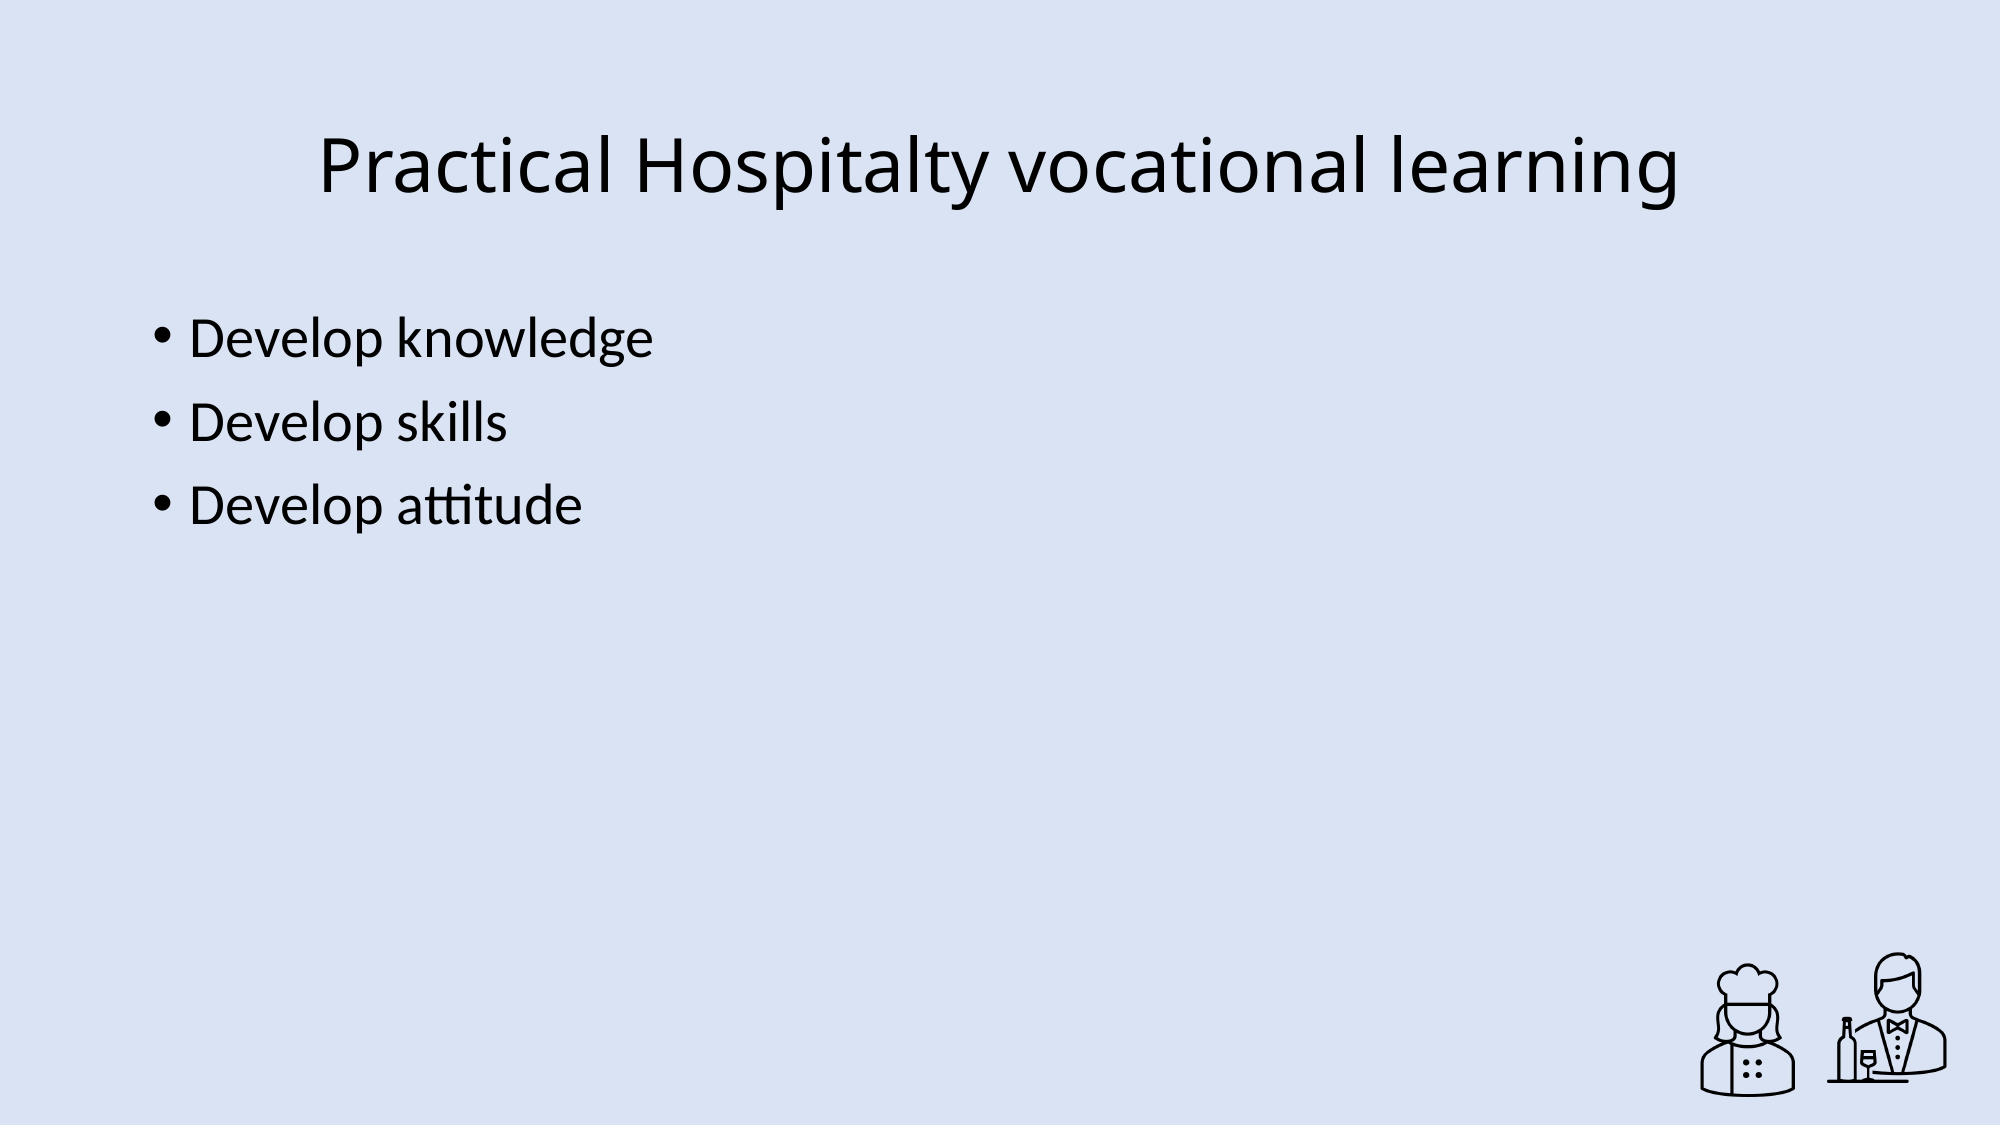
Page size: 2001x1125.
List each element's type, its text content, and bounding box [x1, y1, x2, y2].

picture [1672, 938, 1973, 1111]
list Develop knowledge Develop skills Develop attitude [137, 299, 1863, 1014]
title Practical Hospitalty vocational learning [137, 59, 1863, 278]
